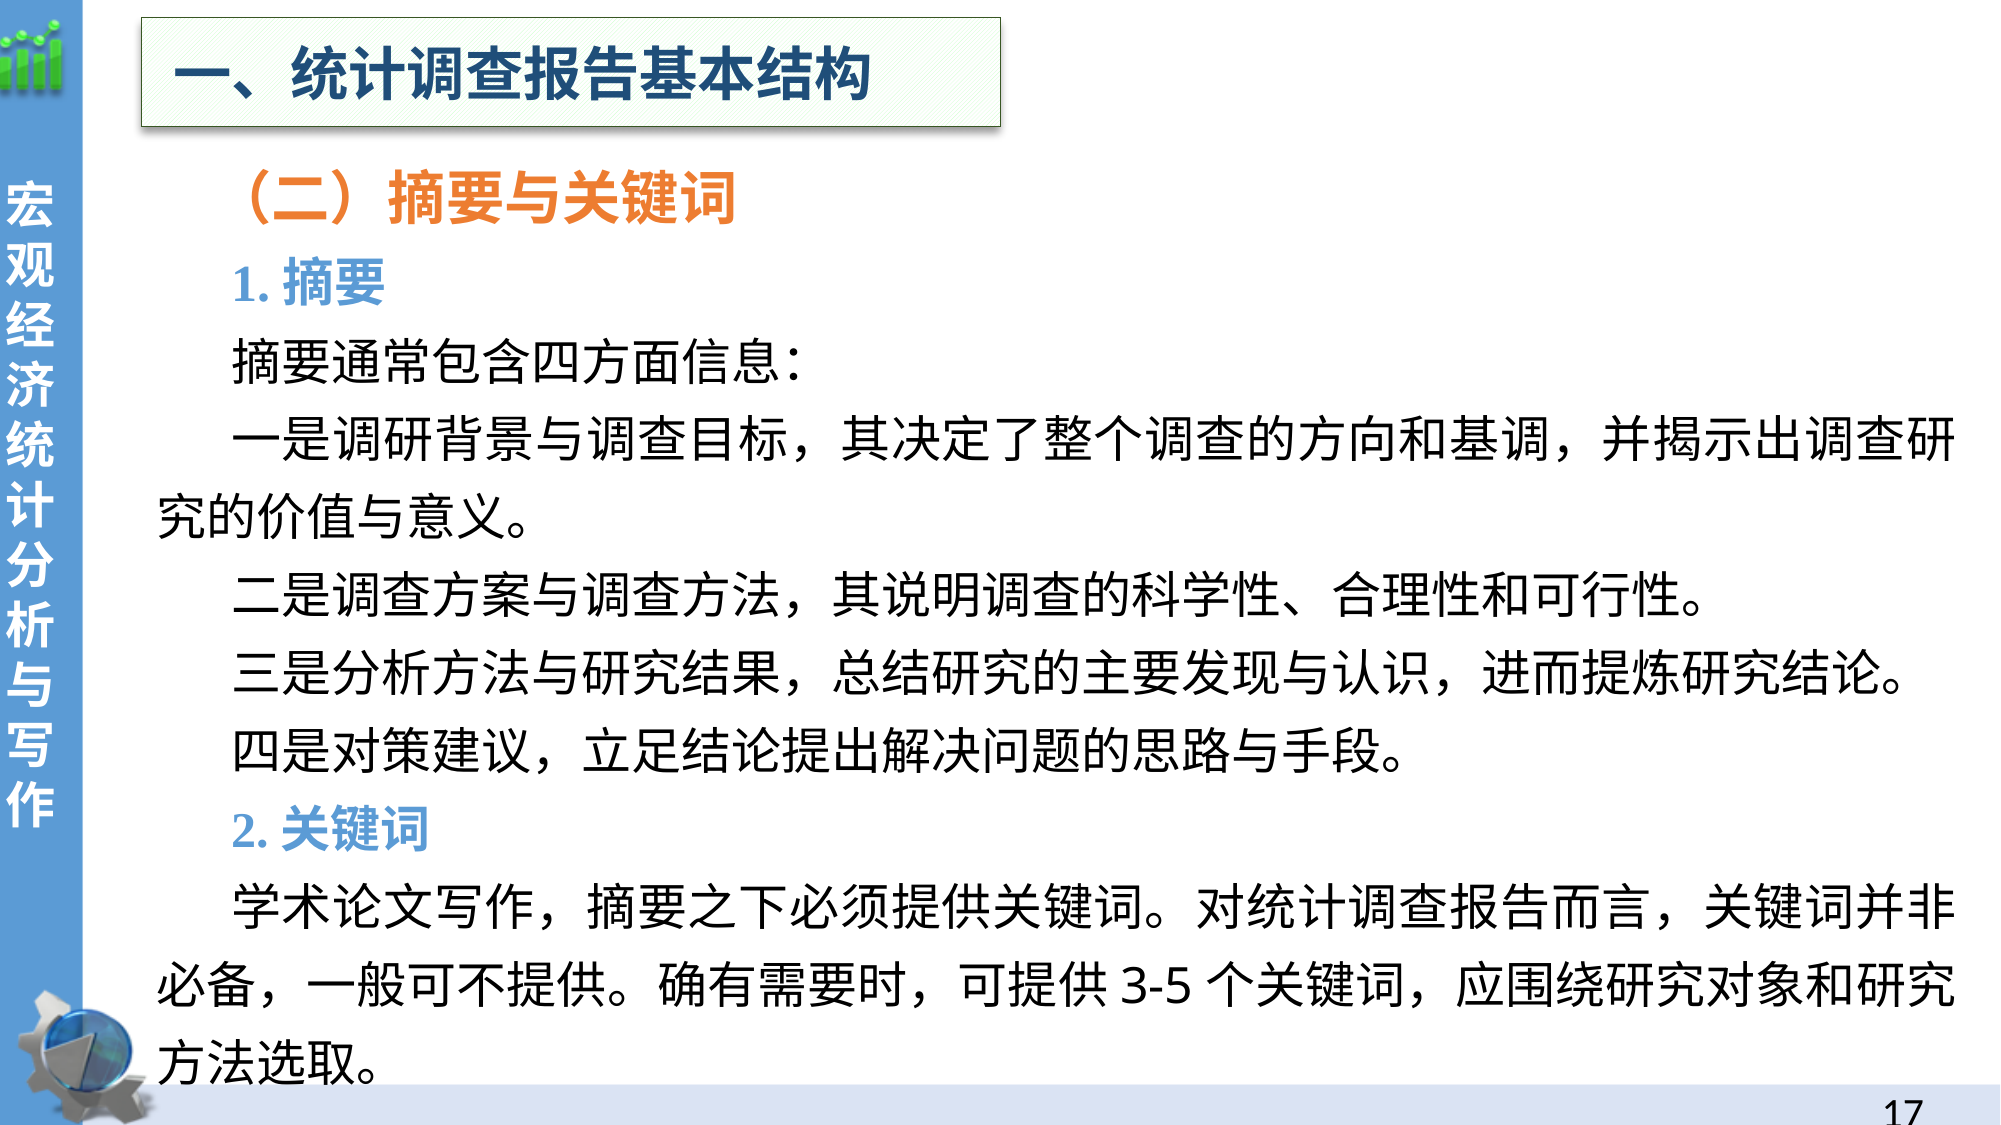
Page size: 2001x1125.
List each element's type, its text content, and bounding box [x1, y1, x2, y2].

text_box 一、统计调查报告基本结构 [141, 17, 1000, 127]
text_box 16 [1786, 1085, 1940, 1125]
picture [0, 0, 2001, 1125]
text_box （二）摘要与关键词 1.摘要 摘要通常包含四方面信息： 一是调研背景与调查目标，其决定了整个调查的方向和基调，并揭示出调查研究的价值与意义。 二是调查方案与调查方法，其说明调查的科学性、合理性和可行性。 三是分析方法与研究结果，总结研究的主要发现与认识，进而提炼研究结论。 四是对策建议，立足结论提出解决问题的思路与手段。 2.关键词 学术论文写作，摘要之下必须提供关键词。对统计调查报告而言，关键词并非必备，一般可不提供。确有需要时，可提供3-5个关键词，应围绕研究对象和研究方法选取。 [141, 144, 1971, 1086]
